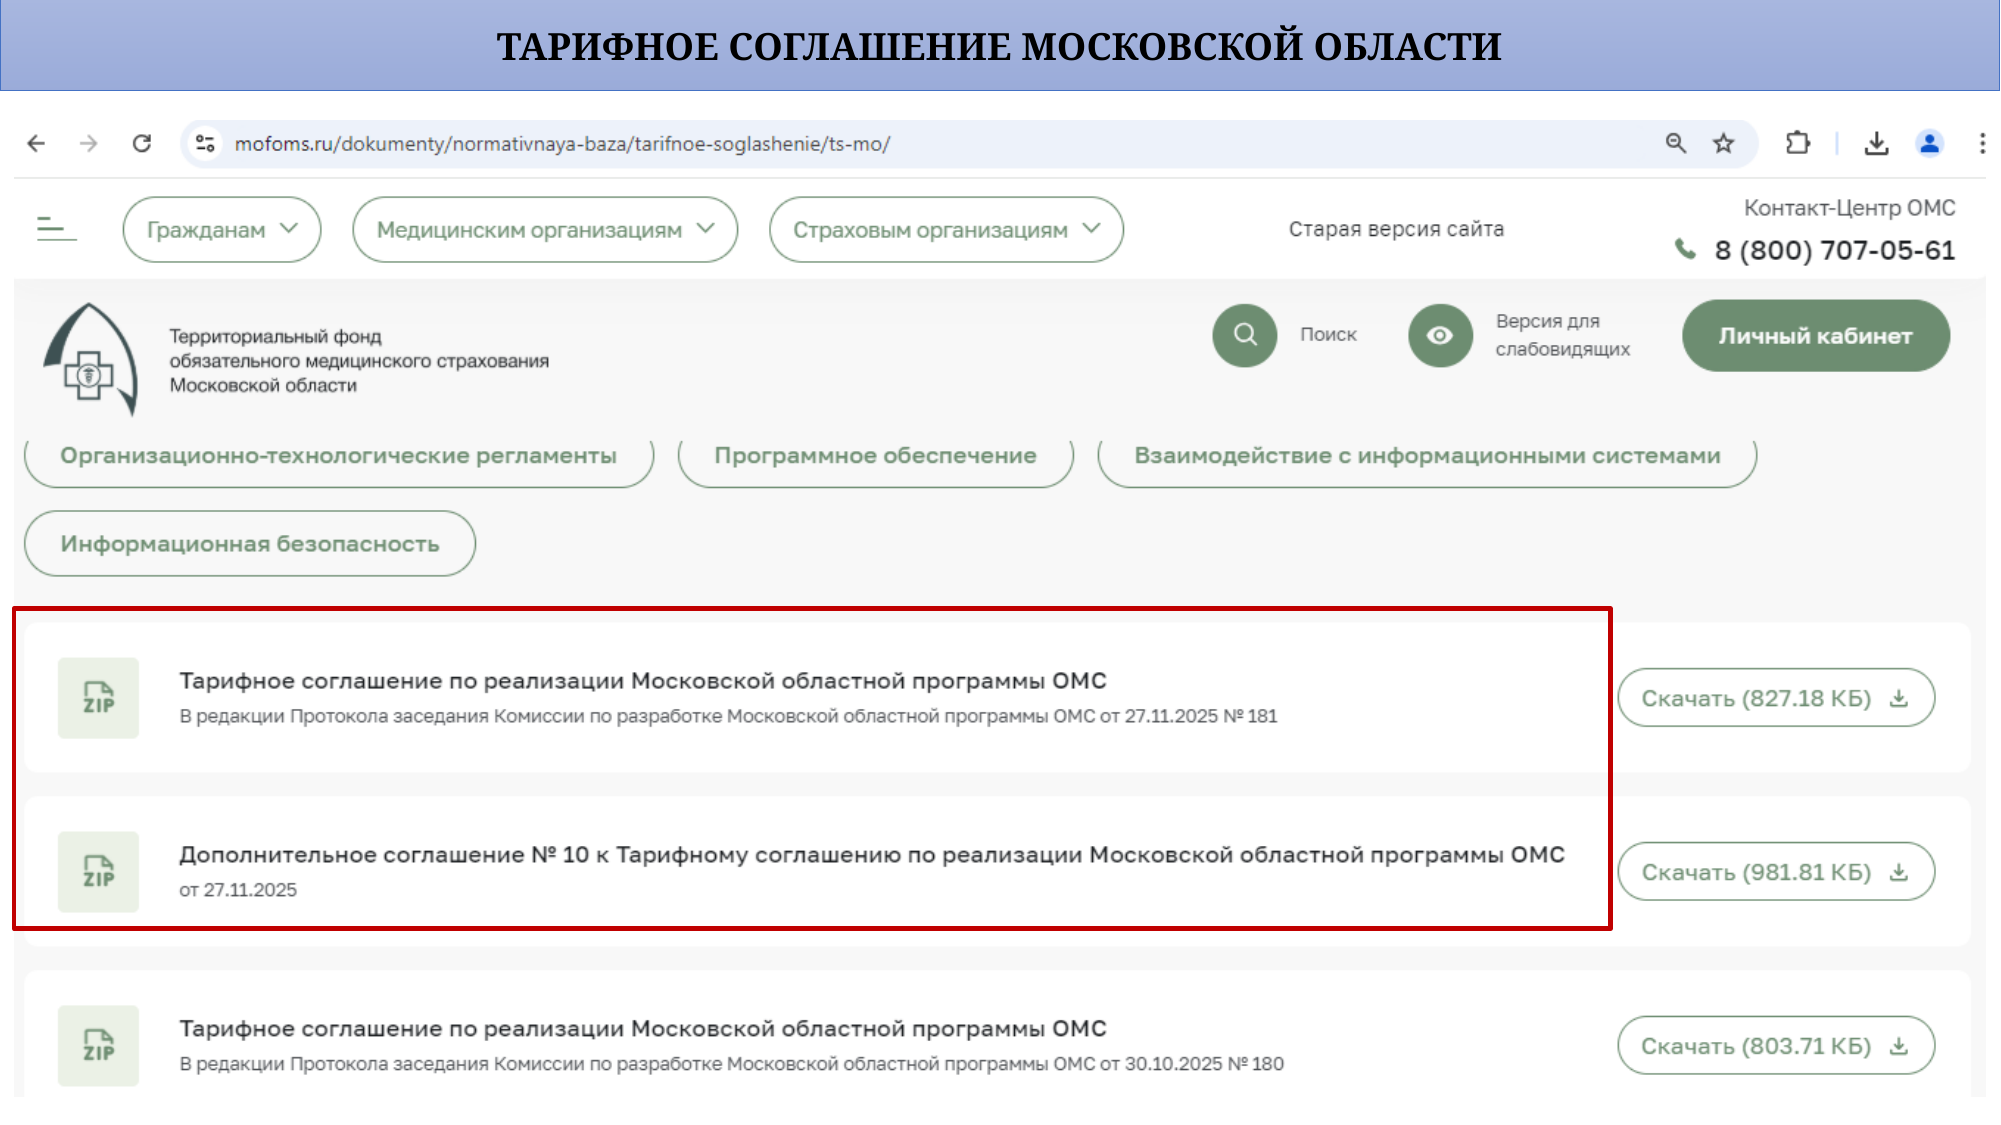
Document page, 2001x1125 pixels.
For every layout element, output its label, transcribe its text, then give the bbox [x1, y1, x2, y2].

picture [14, 120, 1986, 1097]
text_box ТАРИФНОЕ СОГЛАШЕНИЕ МОСКОВСКОЙ ОБЛАСТИ [0, 0, 2000, 91]
